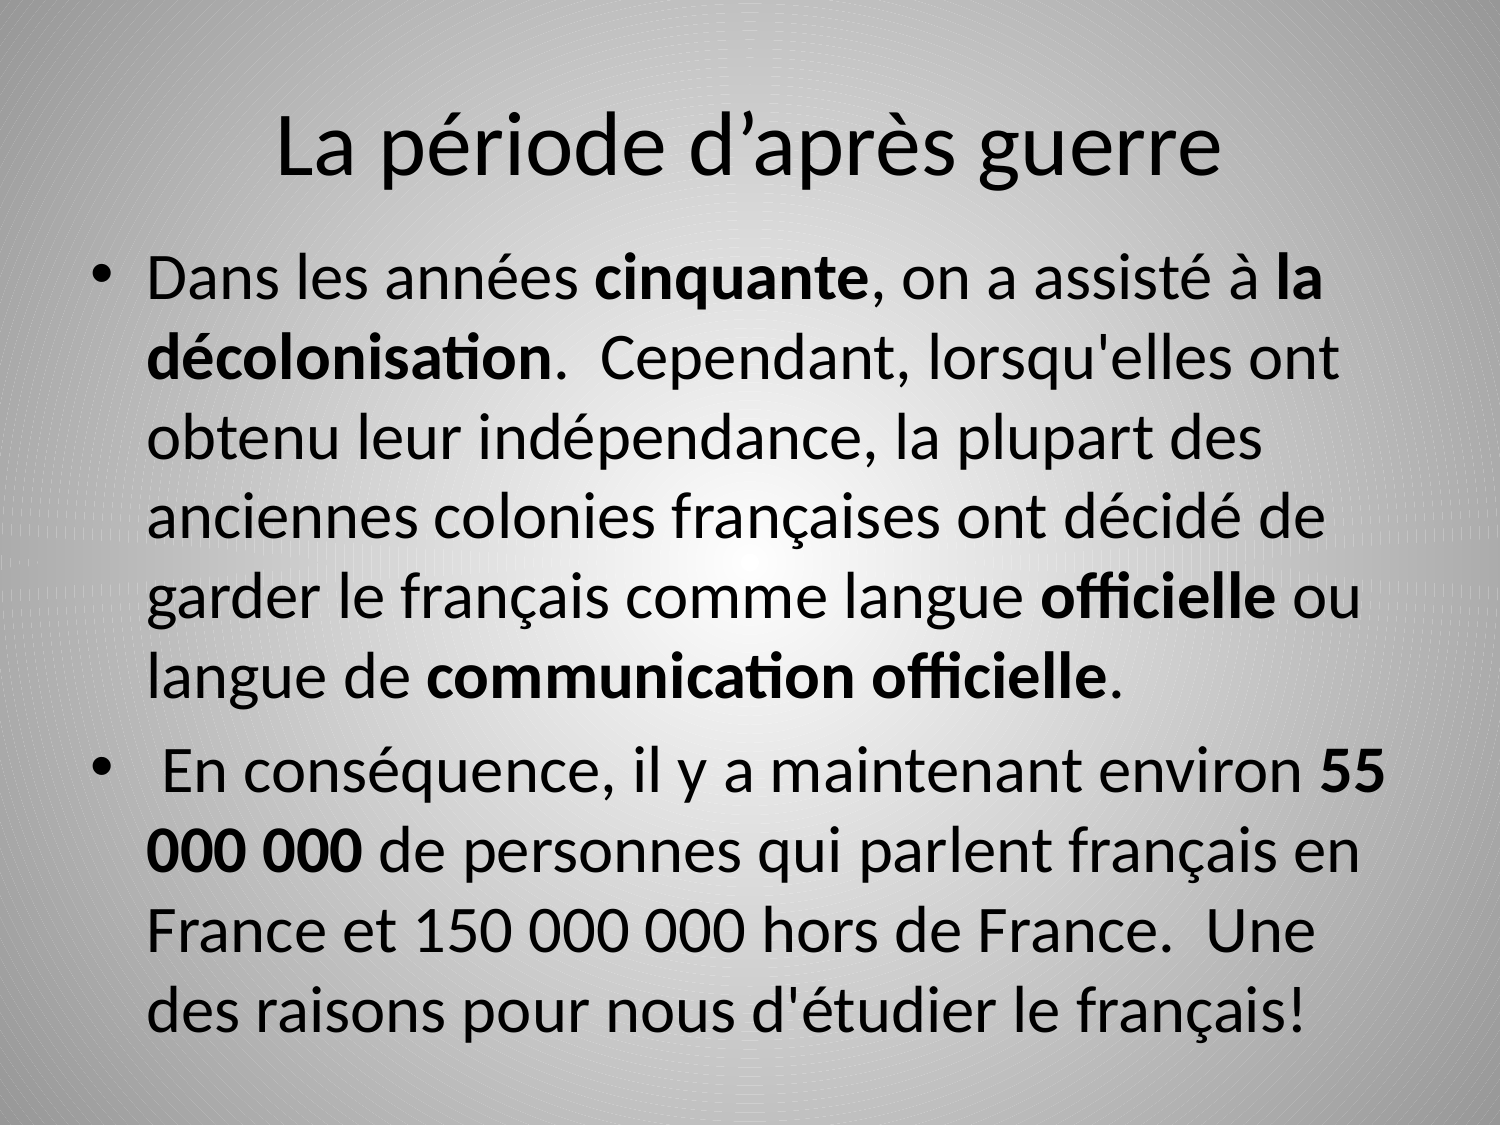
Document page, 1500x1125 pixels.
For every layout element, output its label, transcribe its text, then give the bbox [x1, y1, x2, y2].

title La période d’après guerre [75, 45, 1425, 224]
list Dans les années cinquante, on a assisté à la décolonisation. Cependant, lorsqu'elles ont obtenu leur indépendance, la plupart des anciennes colonies françaises ont décidé de garder le français comme langue officielle ou langue de communication officielle. En conséquence, il y a maintenant environ 55 000 000 de personnes qui parlent français en France et 150 000 000 hors de France. Une des raisons pour nous d'étudier le français! [75, 224, 1425, 1005]
